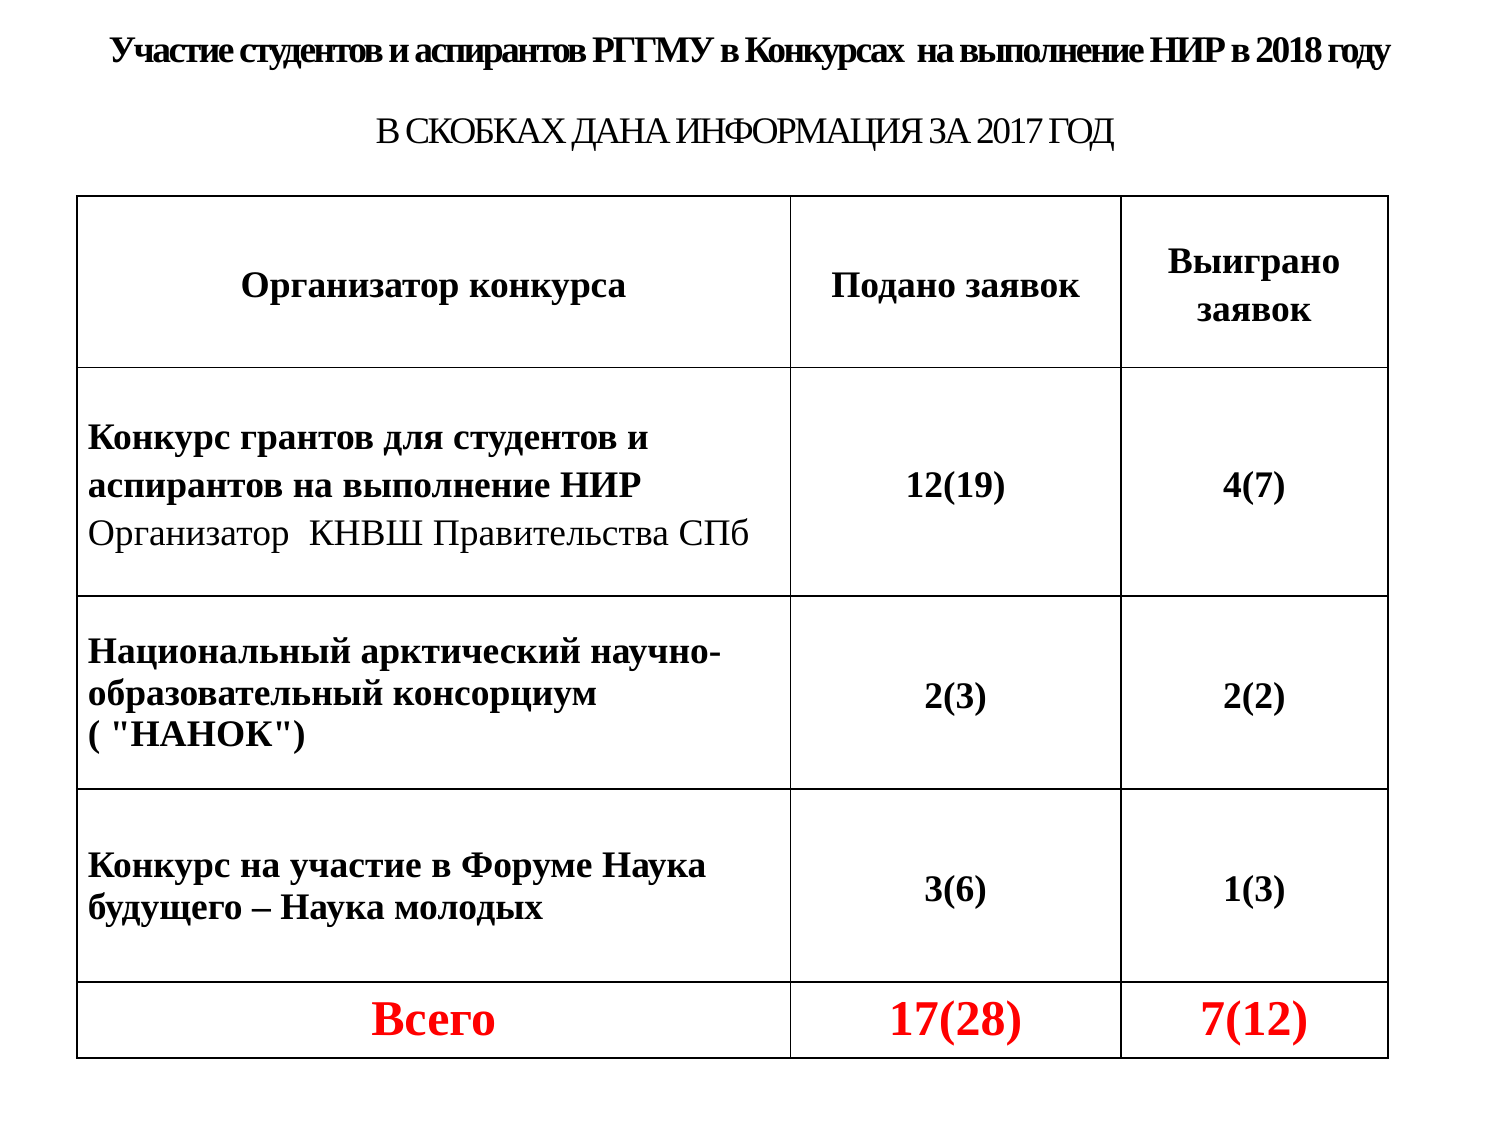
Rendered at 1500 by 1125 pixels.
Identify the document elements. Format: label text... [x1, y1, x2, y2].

table_cell Национальный арктический научно-образовательный консорциум ( "НАНОК") [78, 597, 790, 788]
table_cell Конкурс на участие в Форуме Наука будущего – Наука молодых [78, 790, 790, 981]
title Участие студентов и аспирантов РГГМУ в Конкурсах на выполнение НИР в 2018 году В СКОБКАХ ДАНА ИНФОРМАЦИЯ ЗА 2017 ГОД [75, 45, 1425, 138]
table_cell 3(6) [791, 790, 1120, 981]
table_header Выиграно заявок [1122, 197, 1387, 367]
table_cell Конкурс грантов для студентов и аспирантов на выполнение НИР Организатор КНВШ Правительства СПб [78, 368, 790, 595]
table_cell 1(3) [1122, 790, 1387, 981]
table_cell 2(2) [1122, 597, 1387, 788]
table_header Подано заявок [791, 197, 1120, 367]
table_cell 12(19) [791, 368, 1120, 595]
table_cell 4(7) [1122, 368, 1387, 595]
table_cell 2(3) [791, 597, 1120, 788]
table_cell Всего [78, 983, 790, 1057]
table_cell 7(12) [1122, 983, 1387, 1057]
table_header Организатор конкурса [78, 197, 790, 367]
table_cell 17(28) [791, 983, 1120, 1057]
